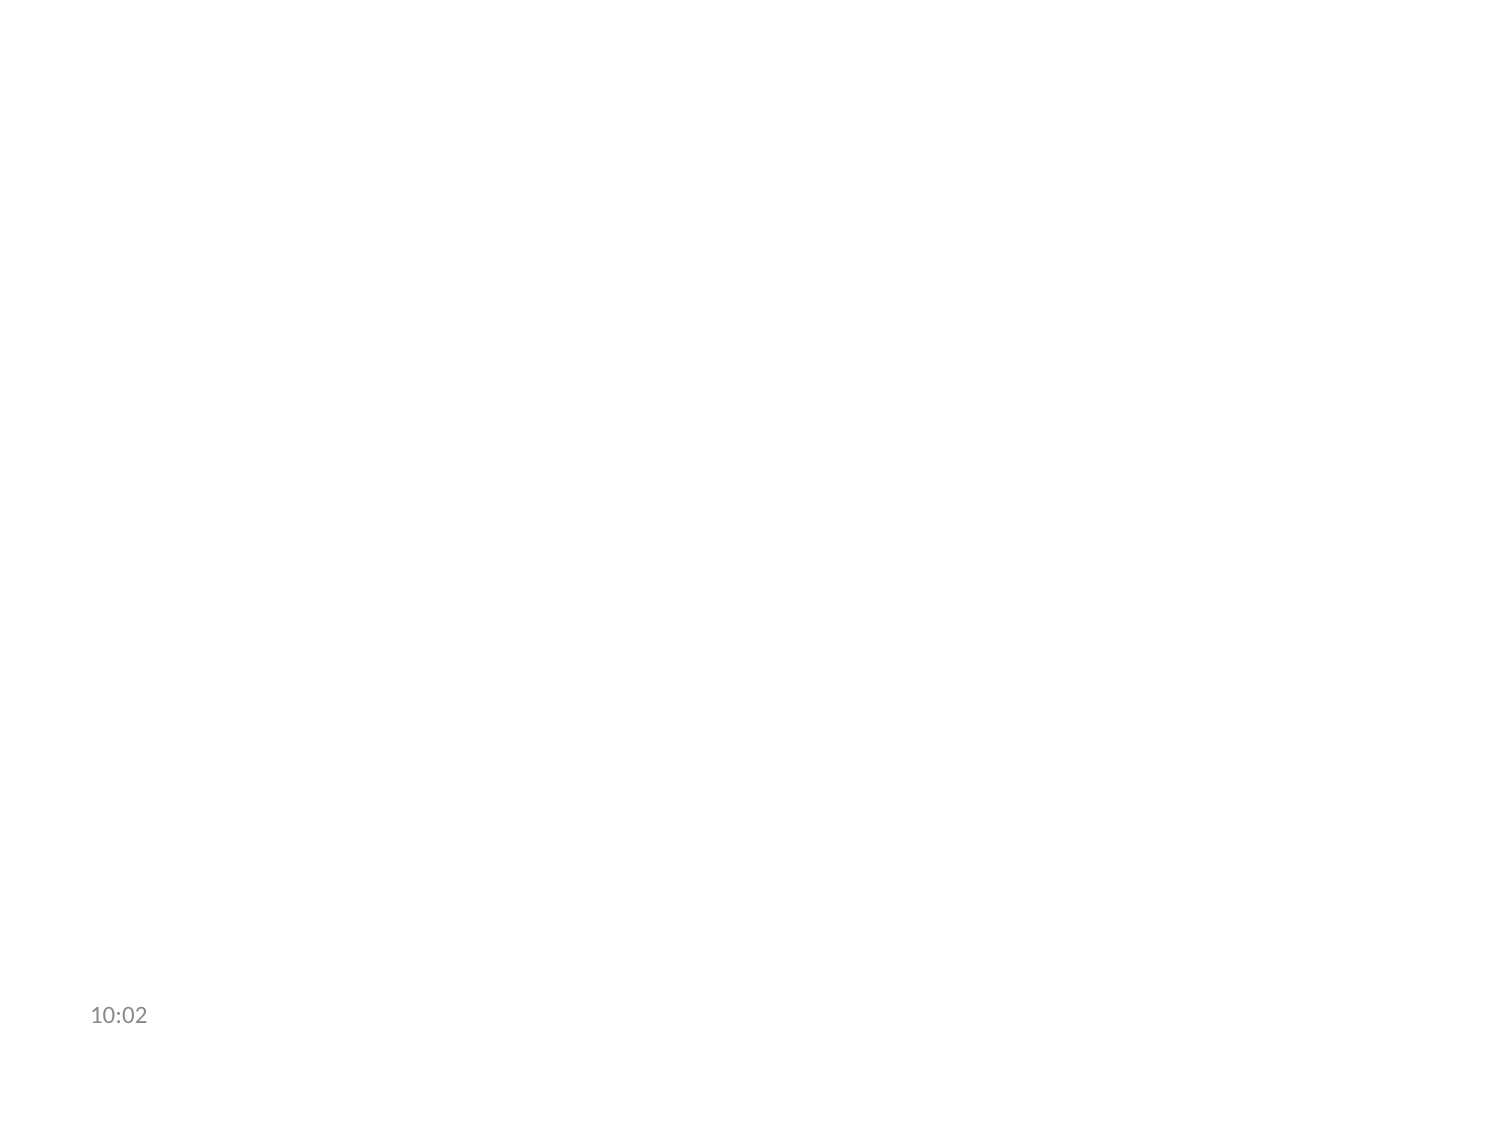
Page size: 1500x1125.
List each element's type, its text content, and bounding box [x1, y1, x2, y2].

text_box 15:35 [75, 983, 425, 1044]
